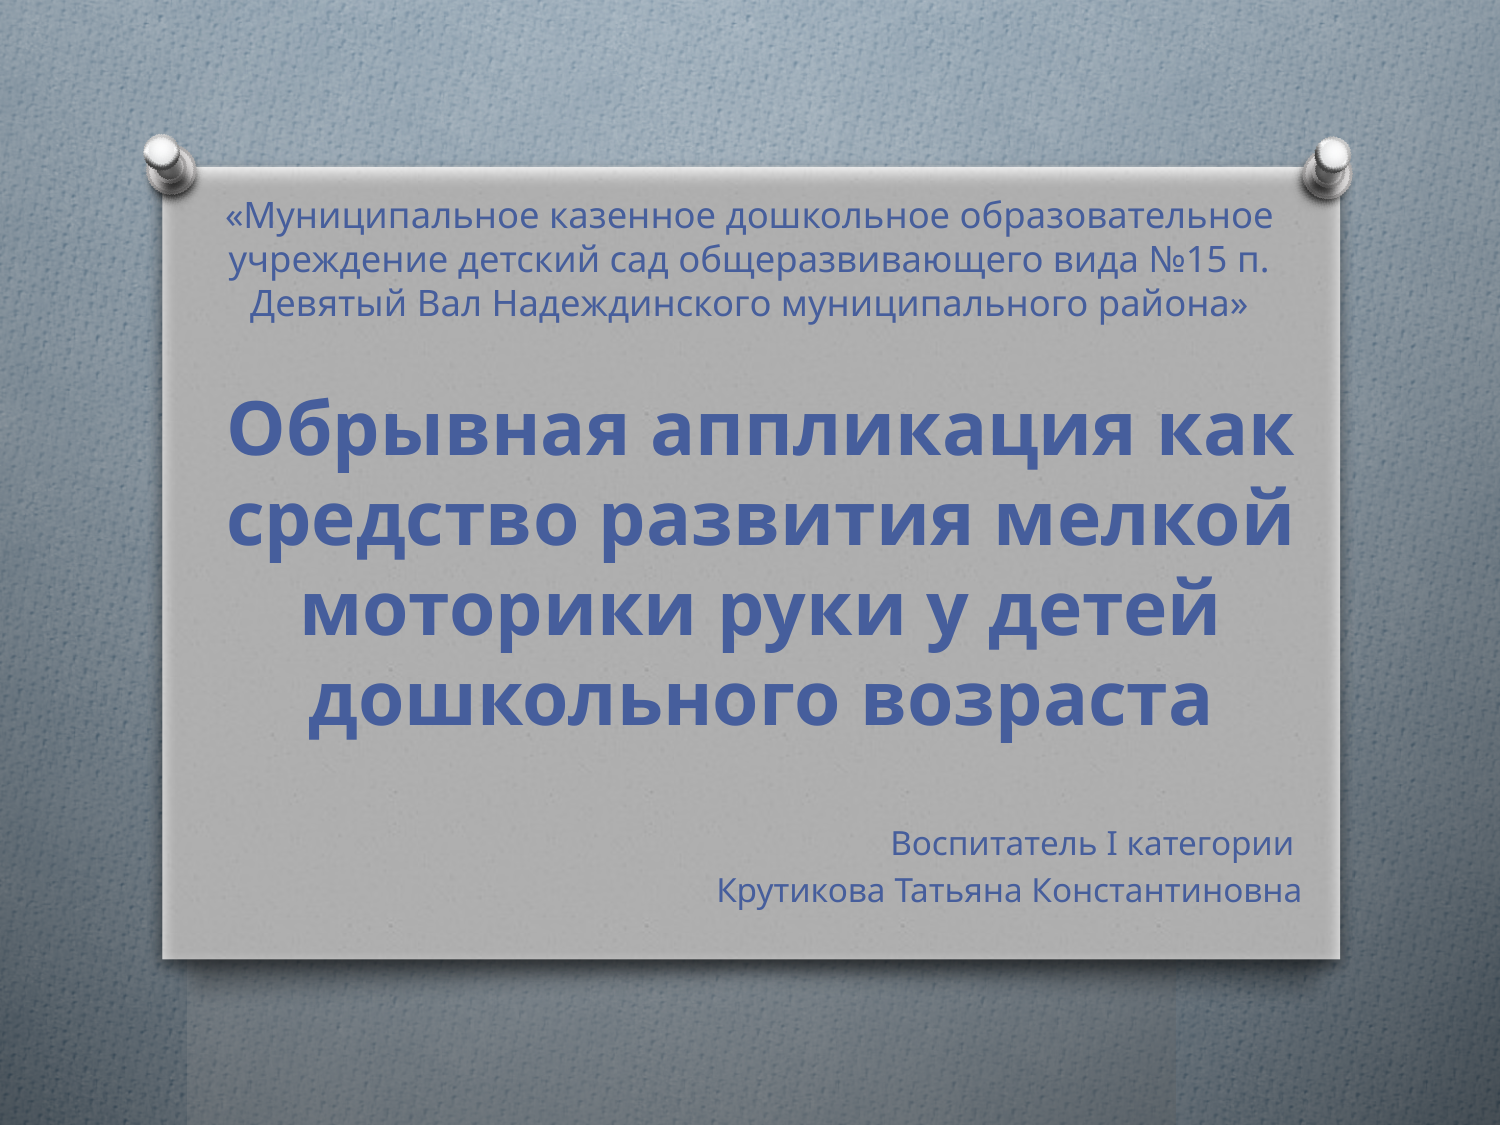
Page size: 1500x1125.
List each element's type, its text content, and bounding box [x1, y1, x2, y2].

picture [112, 100, 235, 224]
subtitle «Муниципальное казенное дошкольное образовательное учреждение детский сад общеразвивающего вида №15 п. Девятый Вал Надеждинского муниципального района» [206, 184, 1294, 373]
text_box Воспитатель I категории Крутикова Татьяна Константиновна [690, 814, 1319, 1004]
picture [1274, 109, 1396, 230]
text_box Обрывная аппликация как средство развития мелкой моторики руки у детей дошкольного возраста [199, 373, 1323, 749]
